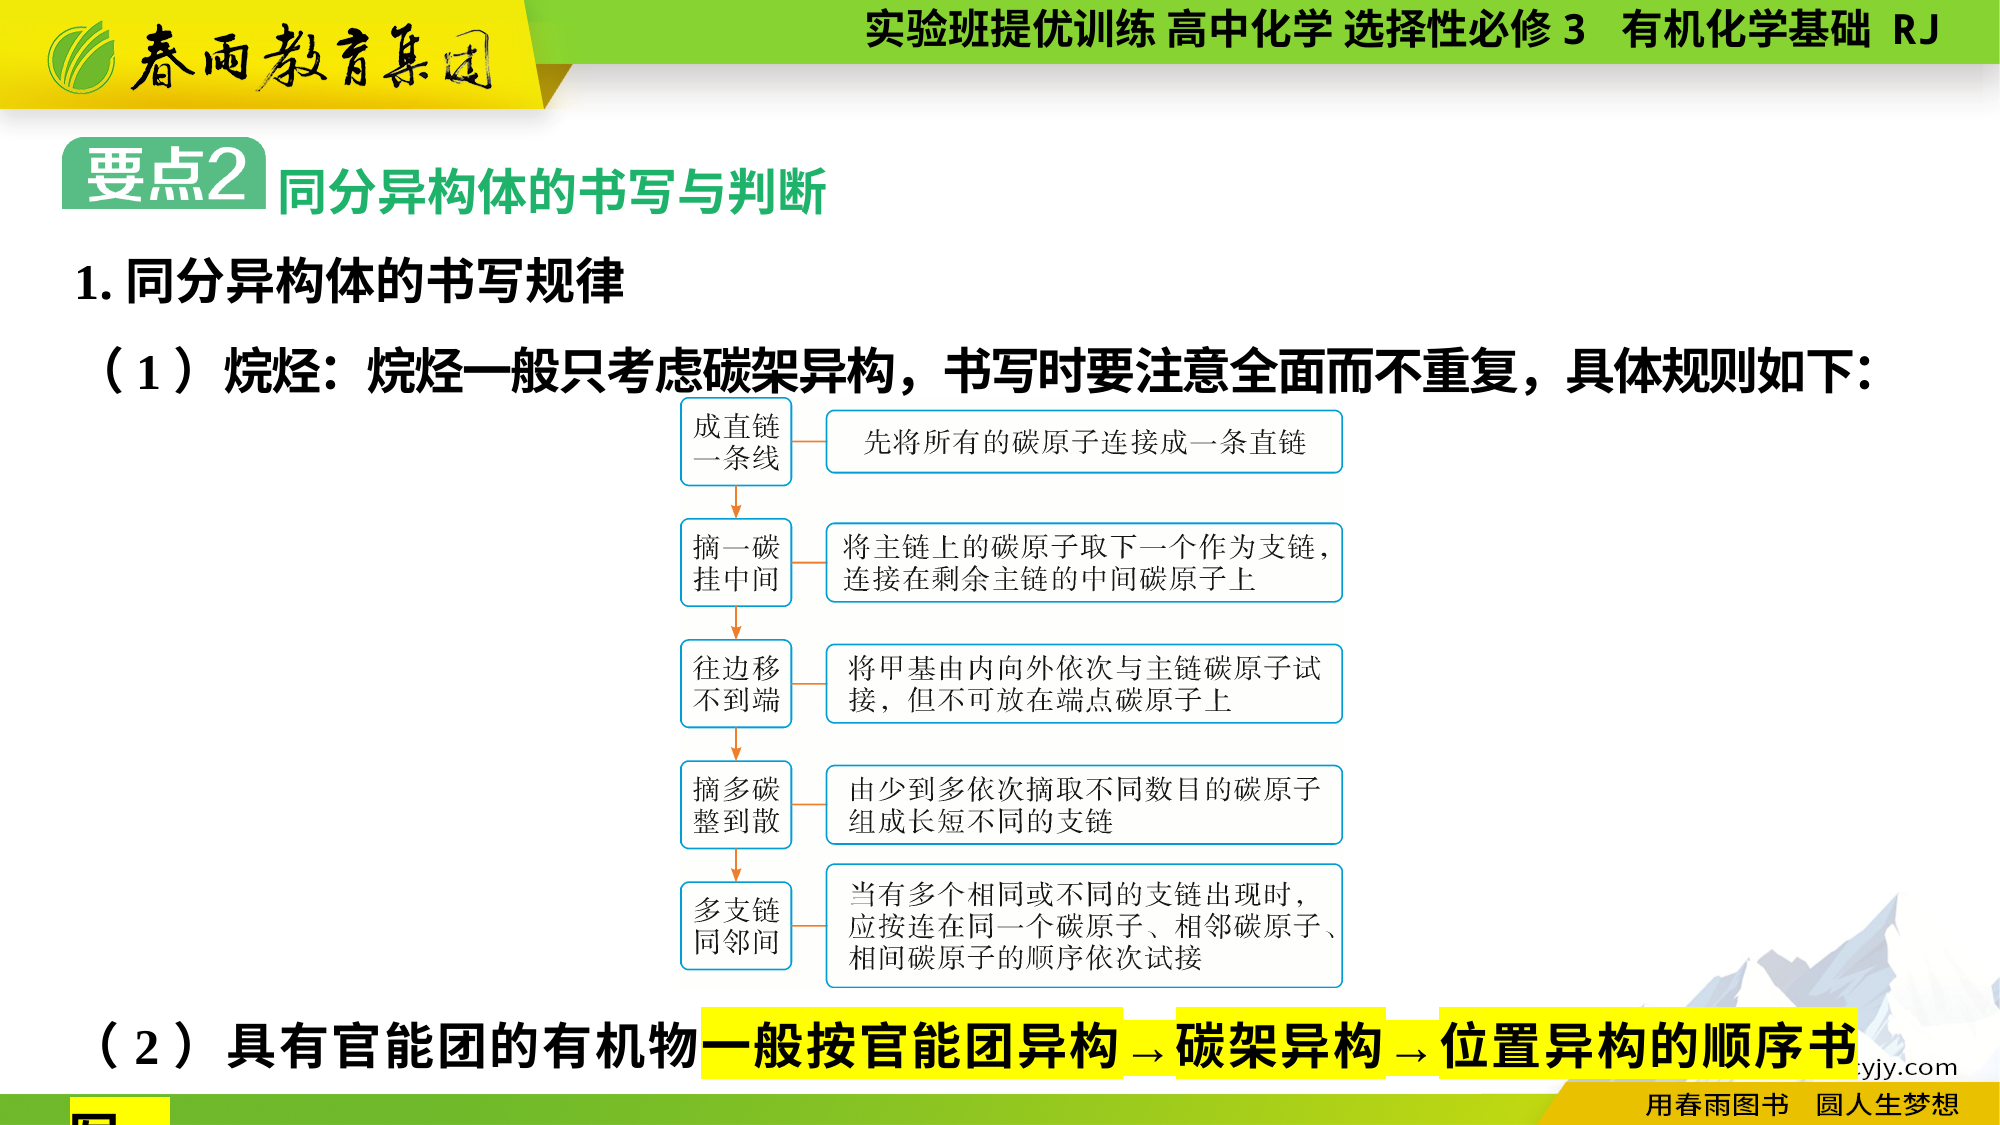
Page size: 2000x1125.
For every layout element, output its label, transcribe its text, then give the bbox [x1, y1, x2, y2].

picture [828, 866, 1341, 986]
picture [0, 0, 2000, 1125]
text_box （2）具有官能团的有机物一般按官能团异构→碳架异构→位置异构的顺序书写。 [54, 977, 1873, 1125]
list 同分异构体的书写与判断 1.同分异构体的书写规律 （1）烷烃：烷烃一般只考虑碳架异构，书写时要注意全面而不重复，具体规则如下： [59, 122, 1944, 411]
